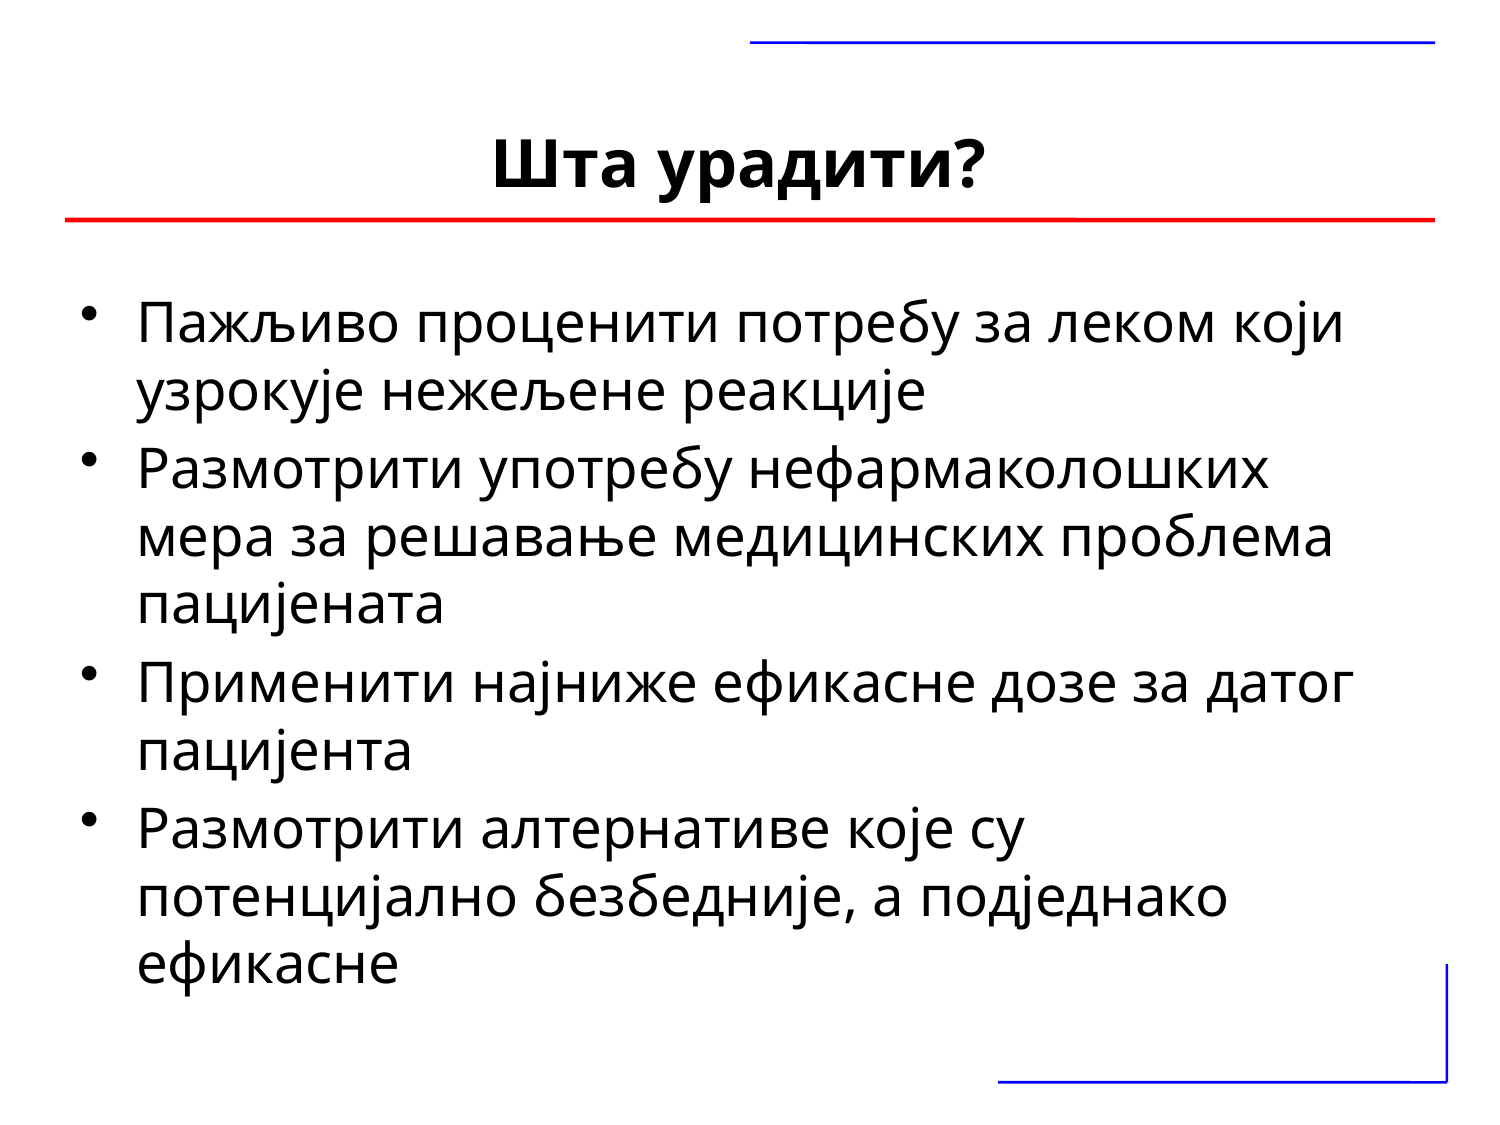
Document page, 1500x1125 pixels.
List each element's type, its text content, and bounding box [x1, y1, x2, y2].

list Пажљиво проценити потребу за леком који узрокује нежељене реакције Размотрити употребу нефармаколошких мера за решавање медицинских проблема пацијената Применити најниже ефикасне дозе за датог пацијента Размотрити алтернативе које су потенцијално безбедније, а подједнако ефикасне [64, 278, 1436, 1059]
title Шта урадити? [64, 77, 1414, 209]
